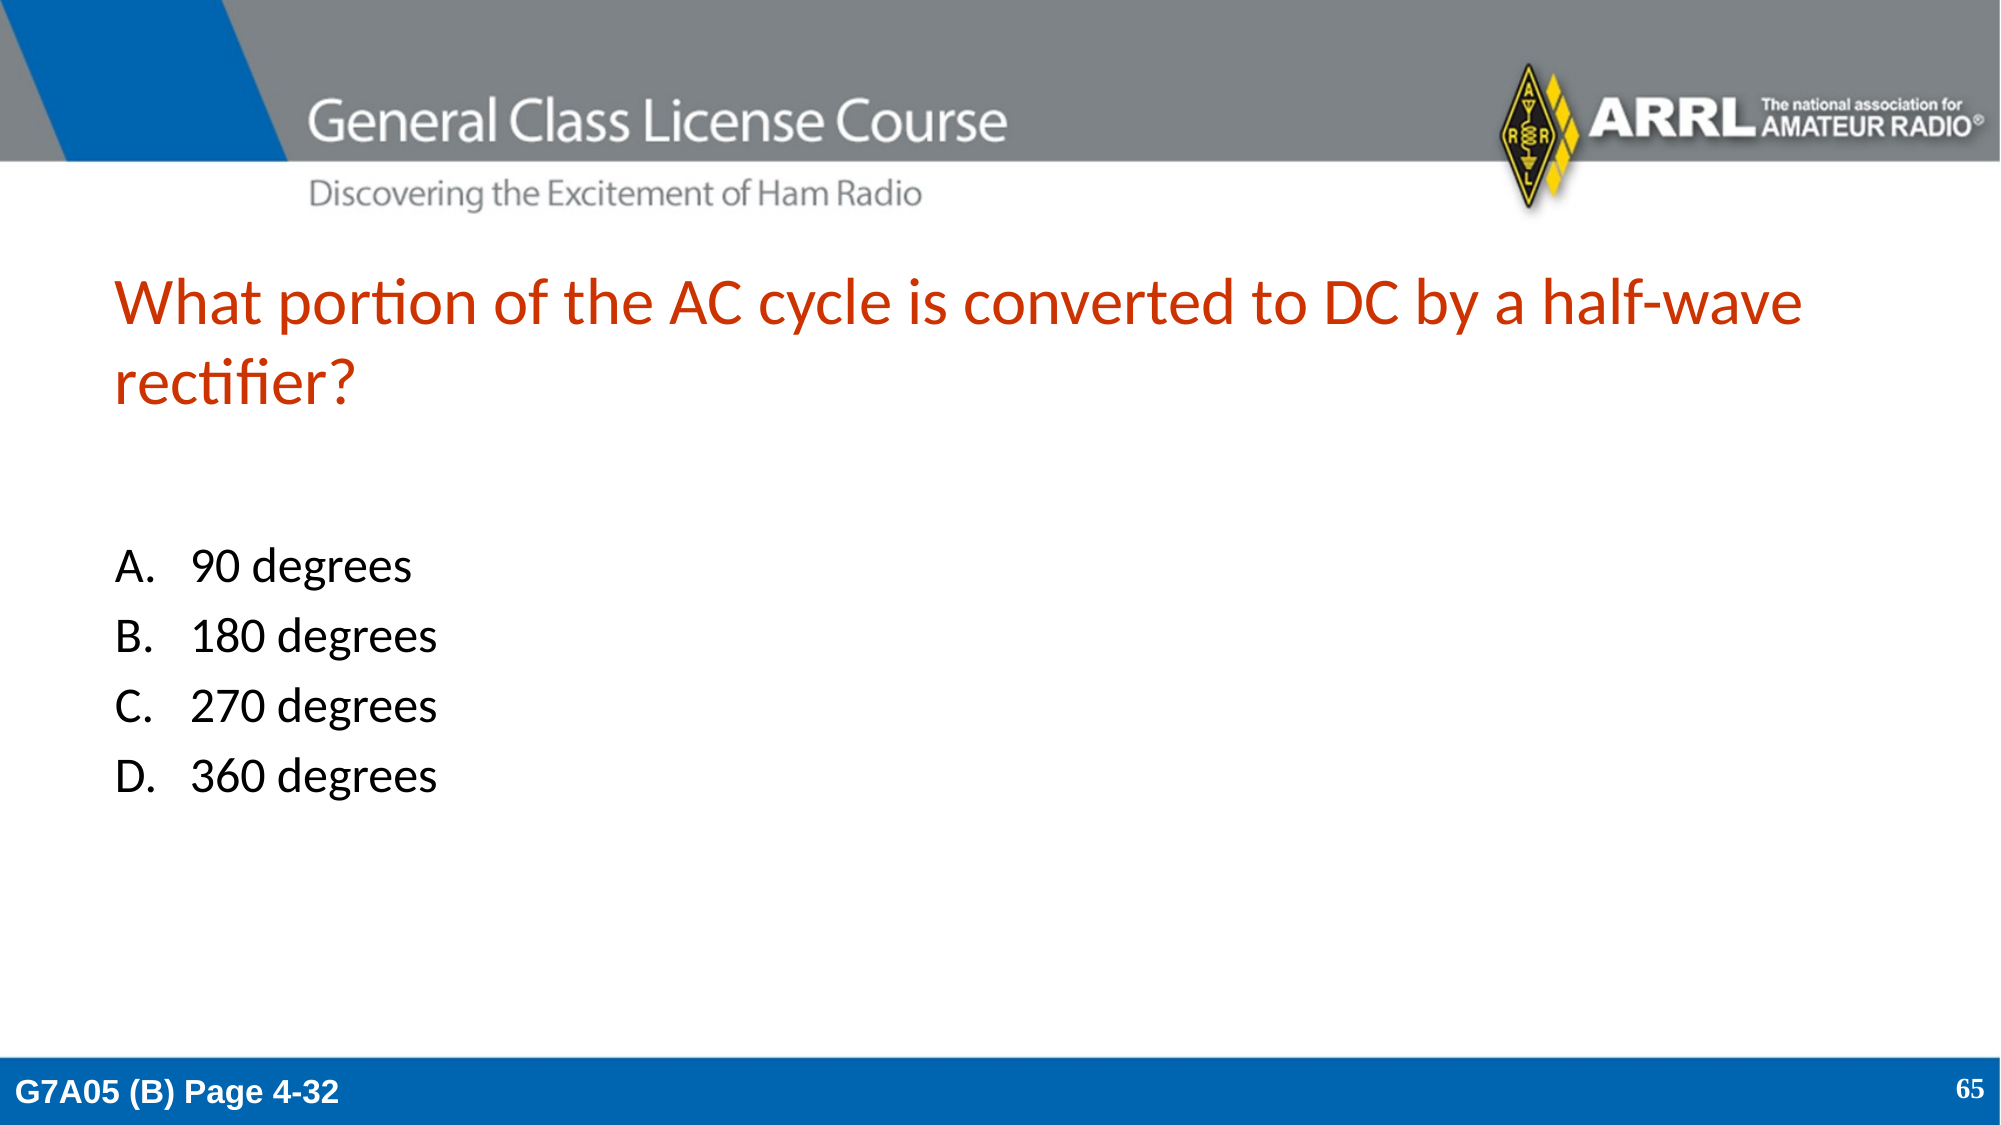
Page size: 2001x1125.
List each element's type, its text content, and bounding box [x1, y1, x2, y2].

picture [0, 0, 2001, 1125]
title What portion of the AC cycle is converted to DC by a half-wave rectifier? [99, 249, 1900, 468]
text_box 65 [1875, 1062, 2000, 1113]
text_box G7A05 (B) Page 4-32 [0, 1062, 1313, 1118]
list 90 degrees 180 degrees 270 degrees 360 degrees [99, 525, 1900, 1005]
